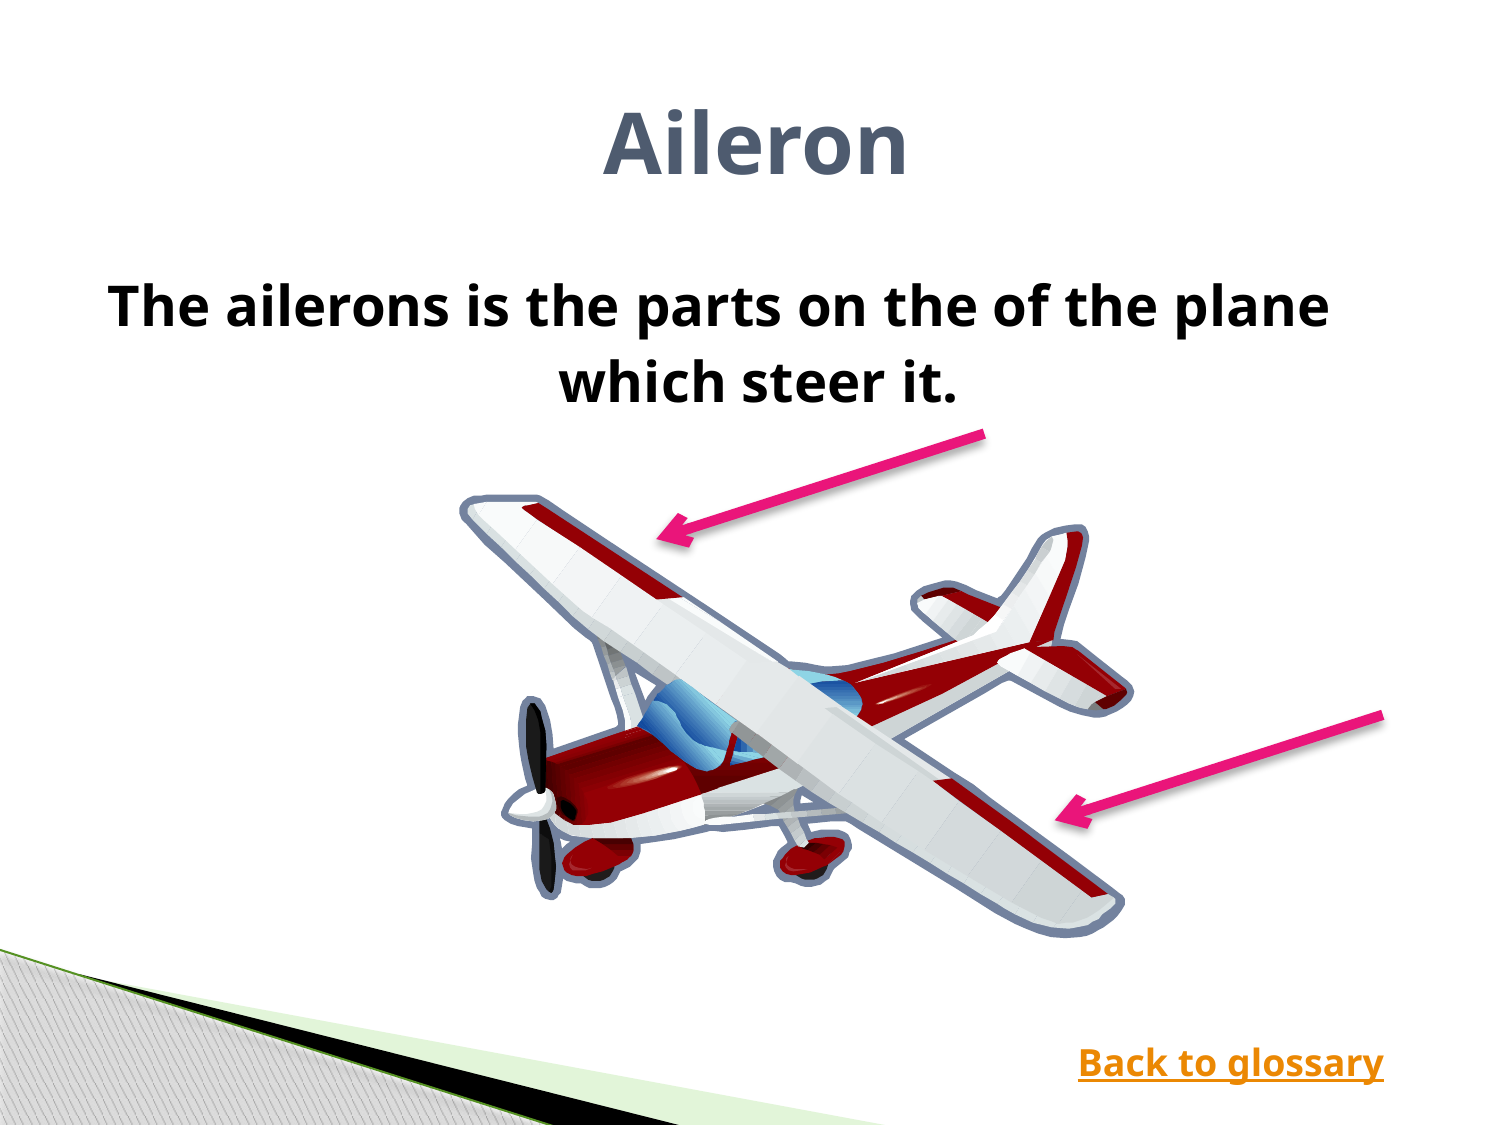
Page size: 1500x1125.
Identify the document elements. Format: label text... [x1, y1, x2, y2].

picture [456, 491, 1137, 941]
text_box Back to glossary [1062, 1031, 1399, 1097]
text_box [1054, 714, 1383, 821]
list The ailerons is the parts on the of the plane which steer it. [75, 262, 1425, 1067]
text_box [655, 433, 985, 540]
title Aileron [82, 46, 1432, 235]
